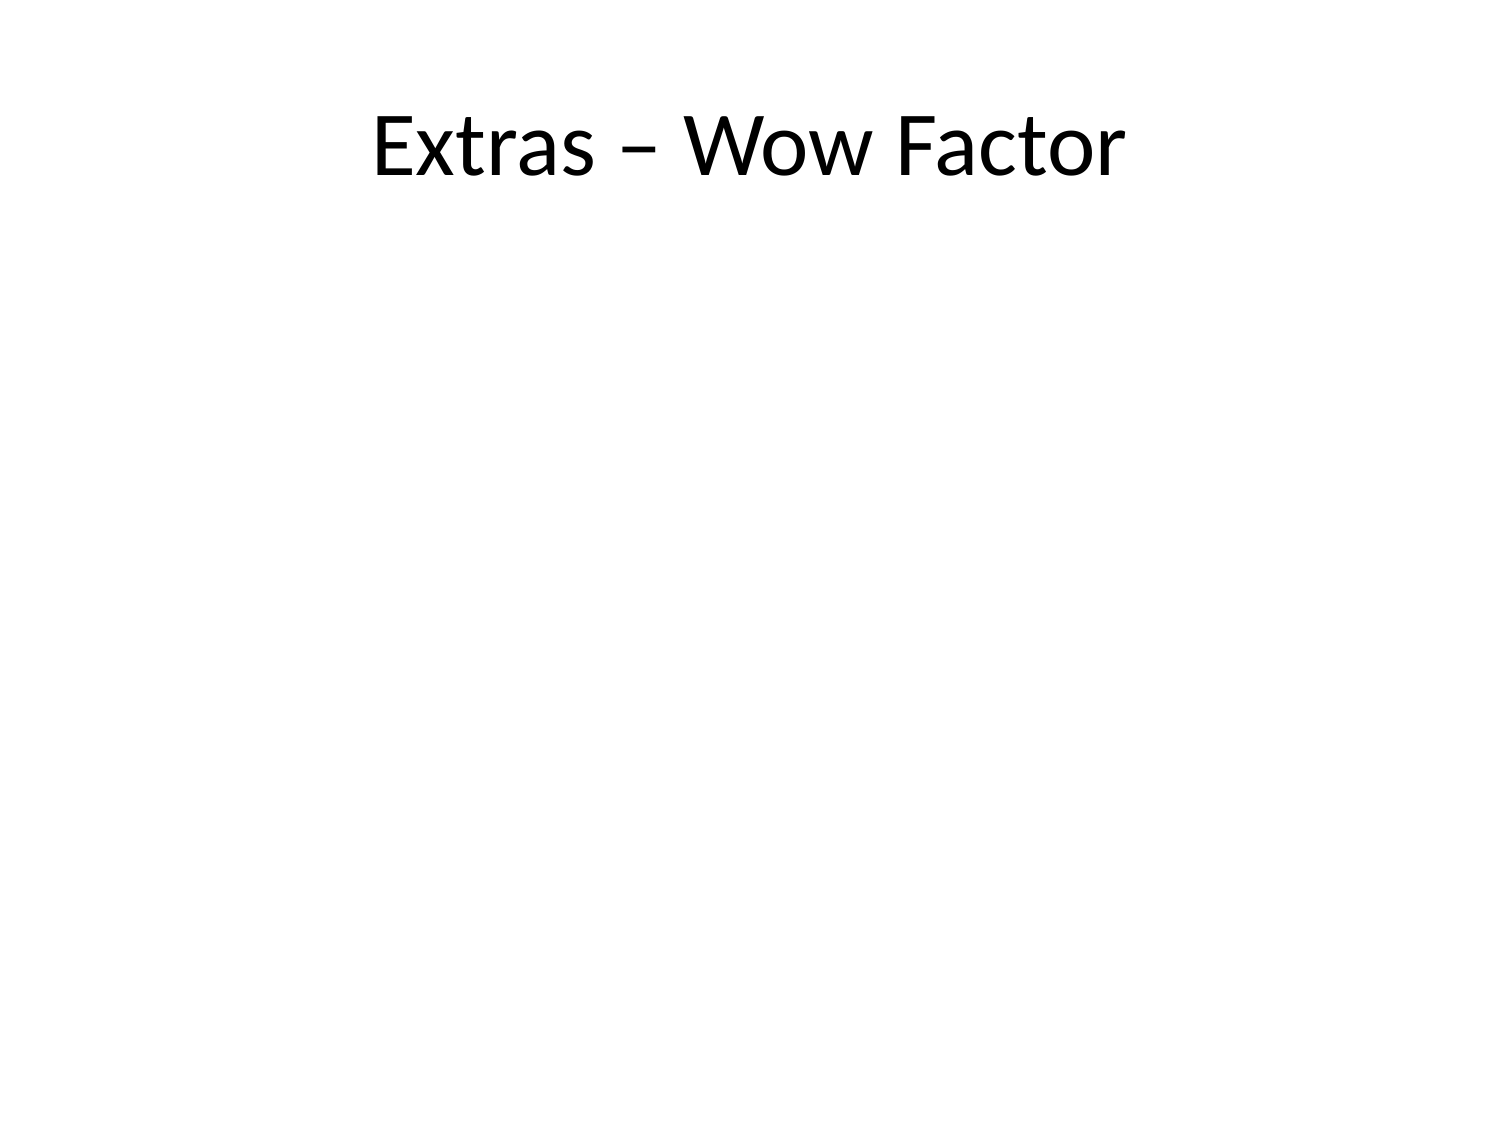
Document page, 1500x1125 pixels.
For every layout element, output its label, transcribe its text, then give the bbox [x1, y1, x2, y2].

title Extras – Wow Factor [75, 45, 1425, 233]
